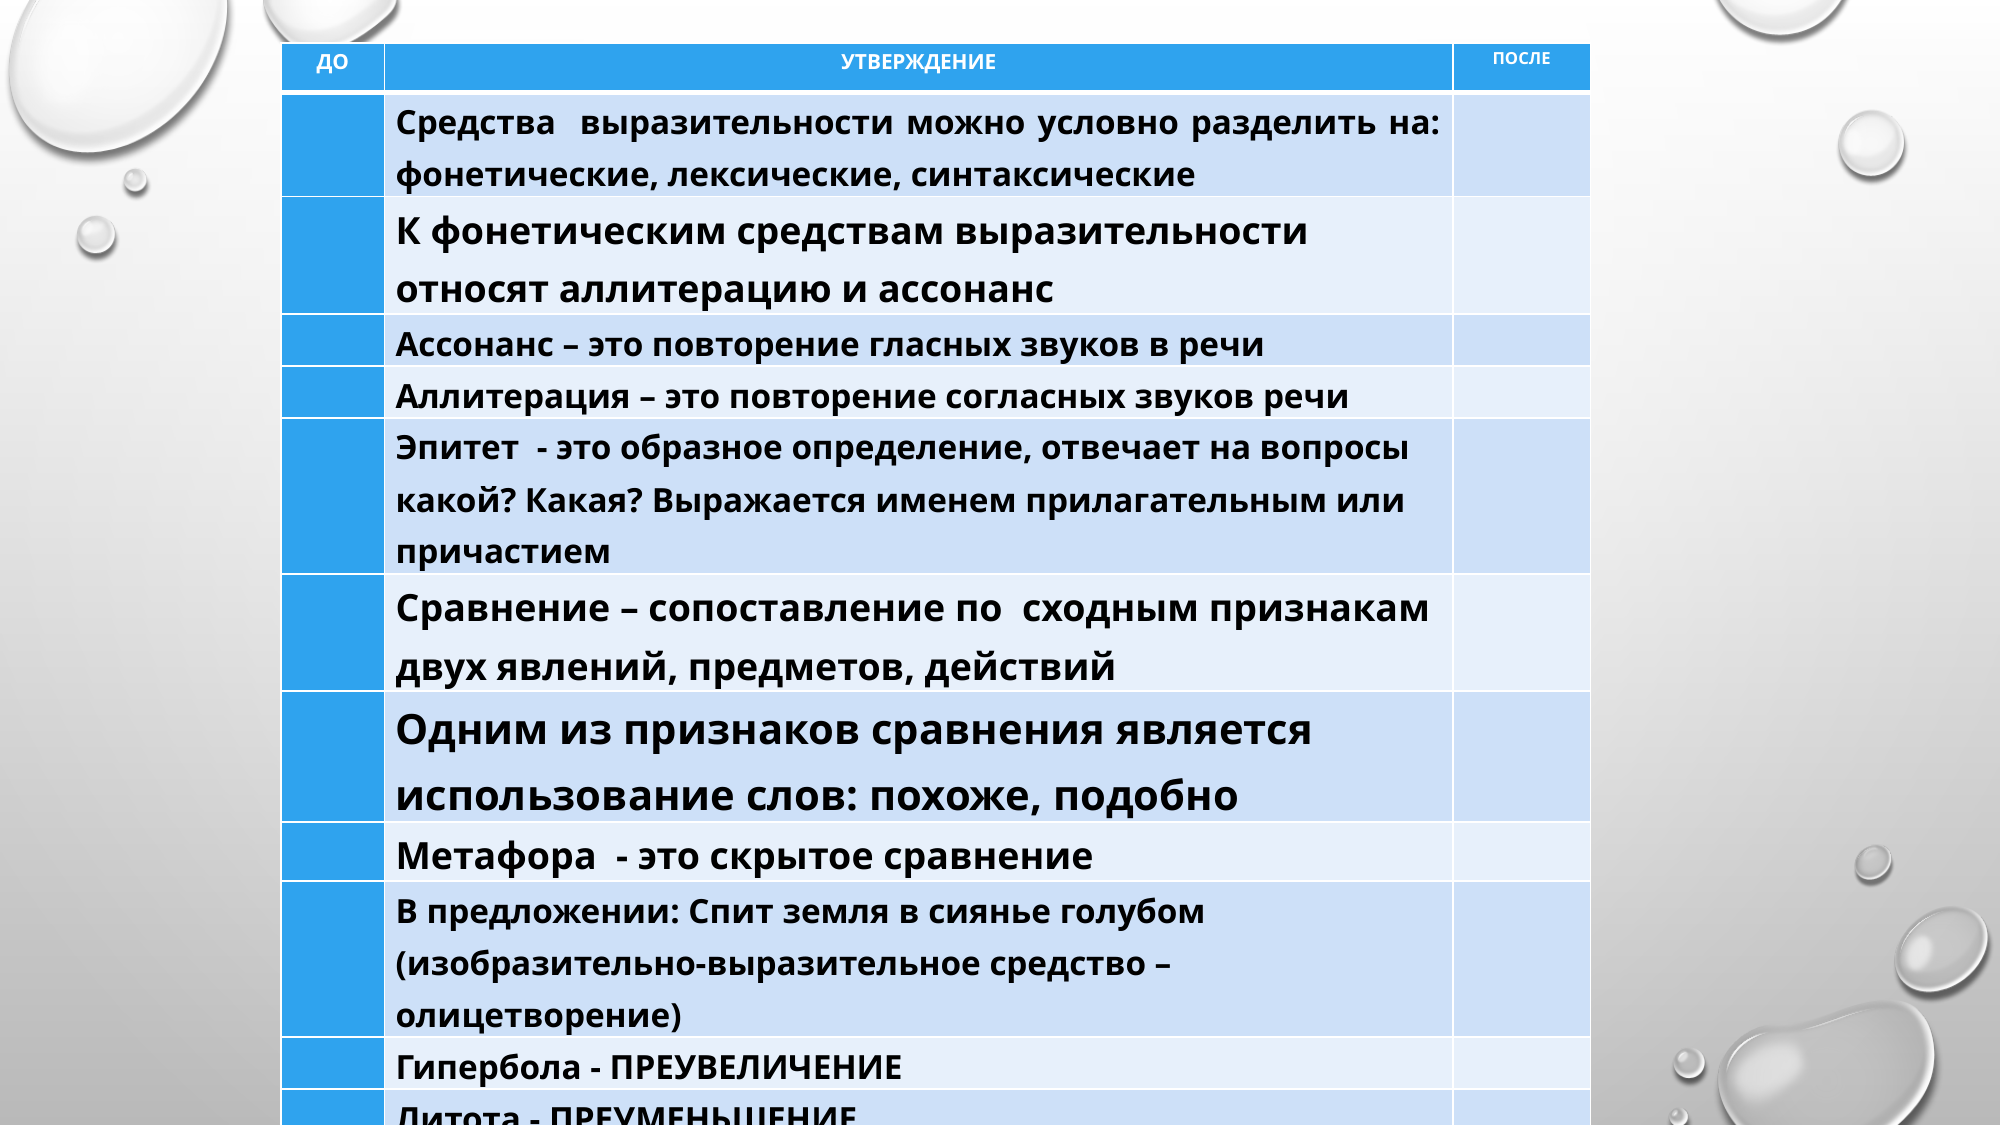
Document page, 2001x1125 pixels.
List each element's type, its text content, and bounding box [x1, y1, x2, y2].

table_header УТВЕРЖДЕНИЕ [385, 44, 1452, 90]
table_cell Средства выразительности можно условно разделить на: фонетические, лексические, синтаксические [385, 95, 1452, 196]
table_cell [1454, 367, 1590, 417]
table_cell [282, 315, 384, 365]
table_cell [282, 1038, 384, 1088]
table_cell [282, 575, 384, 690]
picture [0, 0, 2000, 1125]
table_cell [1454, 823, 1590, 880]
table_cell [1454, 1090, 1590, 1125]
table_cell Сравнение – сопоставление по сходным признакам двух явлений, предметов, действий [385, 575, 1452, 690]
table_cell К фонетическим средствам выразительности относят аллитерацию и ассонанс [385, 197, 1452, 313]
table_cell [1454, 575, 1590, 690]
table_cell Гипербола - ПРЕУВЕЛИЧЕНИЕ [385, 1038, 1452, 1088]
table_cell [282, 197, 384, 313]
table_header ПОСЛЕ [1454, 44, 1590, 90]
table_cell Ассонанс – это повторение гласных звуков в речи [385, 315, 1452, 365]
table_cell [282, 367, 384, 417]
table_cell [282, 823, 384, 880]
table_cell [1454, 1038, 1590, 1088]
table_cell [1454, 419, 1590, 573]
table_cell [282, 1090, 384, 1125]
table_header ДО [282, 44, 384, 90]
table_cell [1454, 197, 1590, 313]
table_cell [1454, 692, 1590, 821]
table_cell Аллитерация – это повторение согласных звуков речи [385, 367, 1452, 417]
table_cell Одним из признаков сравнения является использование слов: похоже, подобно [385, 692, 1452, 821]
table_cell [1454, 882, 1590, 1036]
table_cell [1454, 95, 1590, 196]
table_cell [282, 692, 384, 821]
table_cell [282, 95, 384, 196]
table_cell [1454, 315, 1590, 365]
table_cell [282, 419, 384, 573]
table_cell Метафора - это скрытое сравнение [385, 823, 1452, 880]
table_cell В предложении: Спит земля в сиянье голубом (изобразительно-выразительное средство – олицетворение) [385, 882, 1452, 1036]
table_cell [282, 882, 384, 1036]
table_cell Эпитет - это образное определение, отвечает на вопросы какой? Какая? Выражается именем прилагательным или причастием [385, 419, 1452, 573]
table_cell Литота - ПРЕУМЕНЬШЕНИЕ [385, 1090, 1452, 1125]
